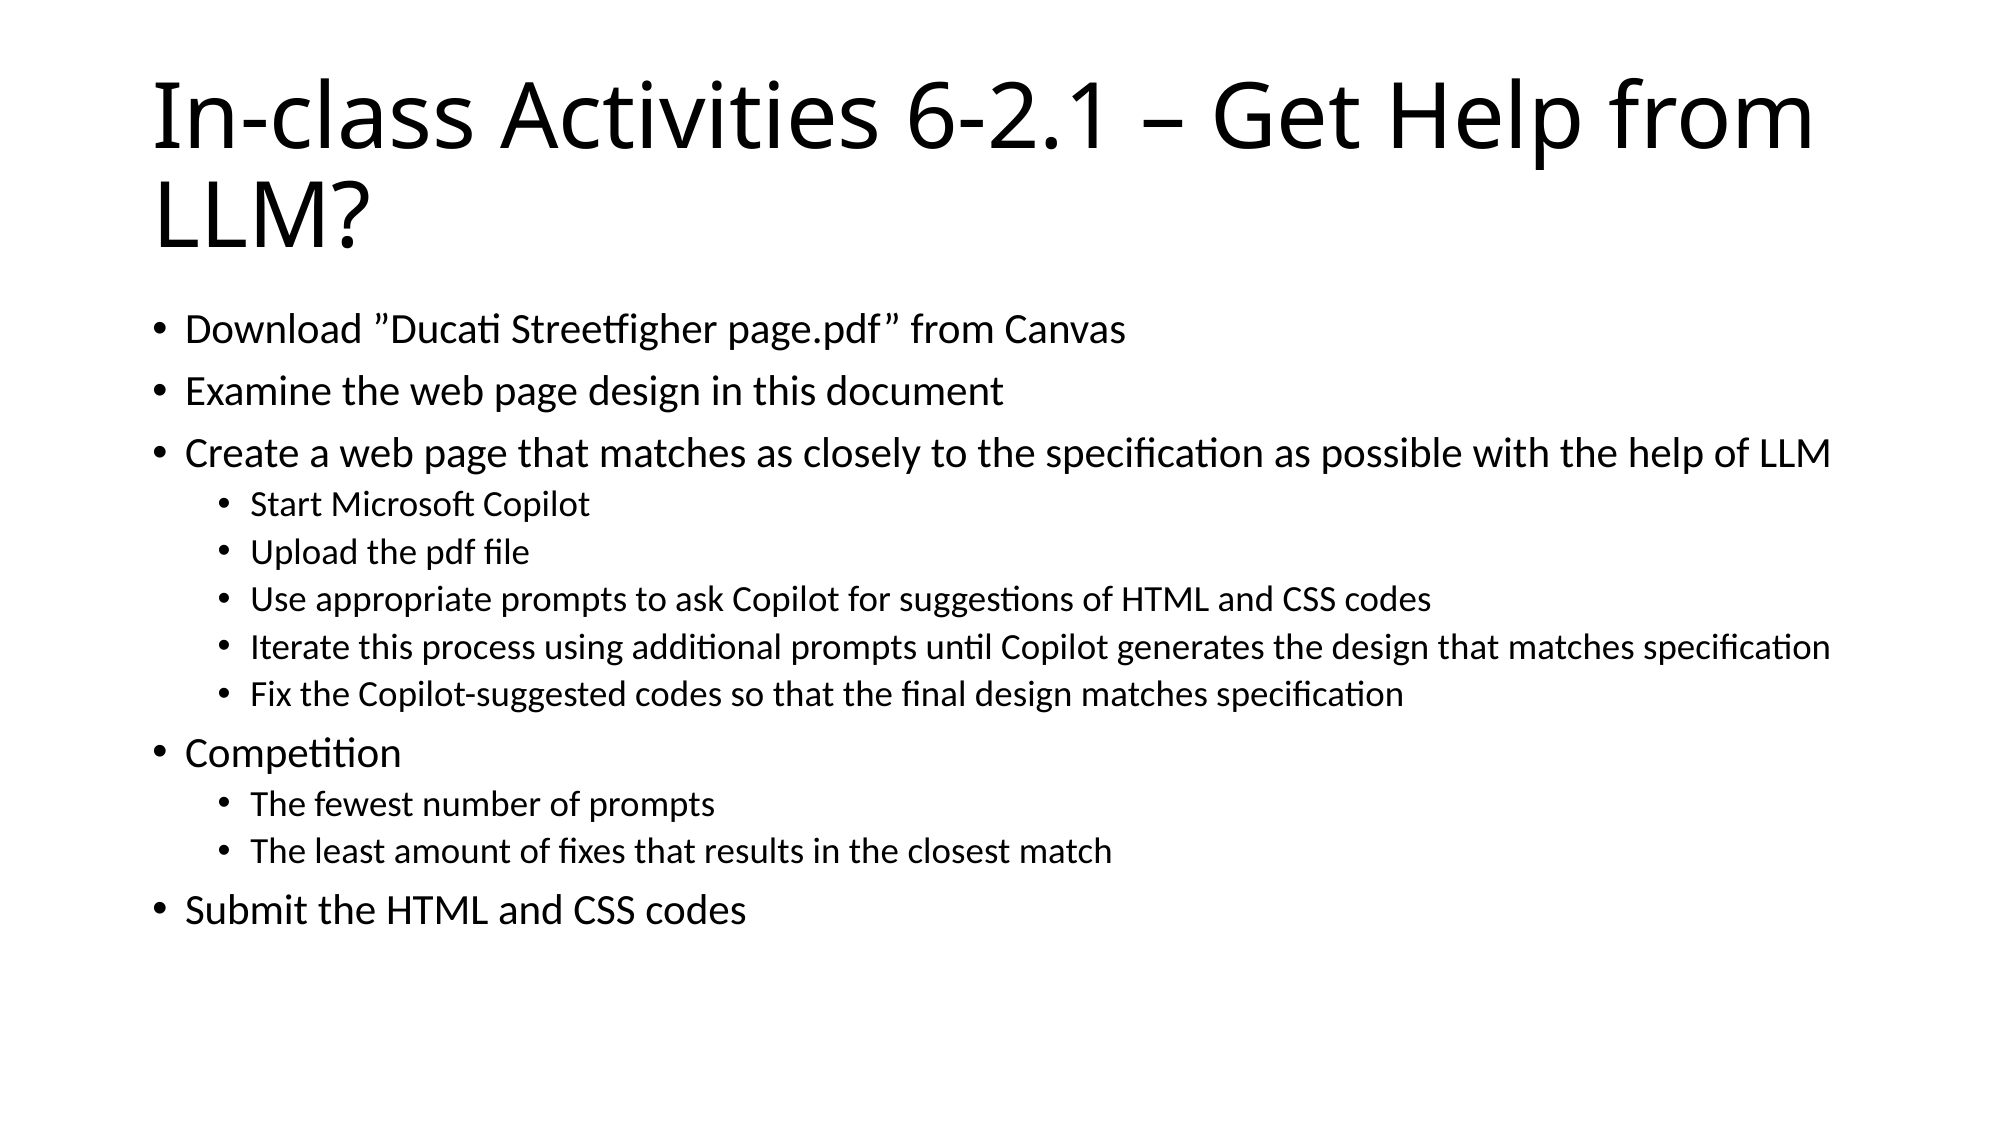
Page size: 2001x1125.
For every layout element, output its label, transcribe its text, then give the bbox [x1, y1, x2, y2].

title In-class Activities 6-2.1 – Get Help from LLM? [137, 59, 1863, 278]
list Download ”Ducati Streetfigher page.pdf” from Canvas Examine the web page design in this document Create a web page that matches as closely to the specification as possible with the help of LLM Start Microsoft Copilot Upload the pdf file Use appropriate prompts to ask Copilot for suggestions of HTML and CSS codes Iterate this process using additional prompts until Copilot generates the design that matches specification Fix the Copilot-suggested codes so that the final design matches specification Competition The fewest number of prompts The least amount of fixes that results in the closest match Submit the HTML and CSS codes [137, 299, 1863, 1014]
